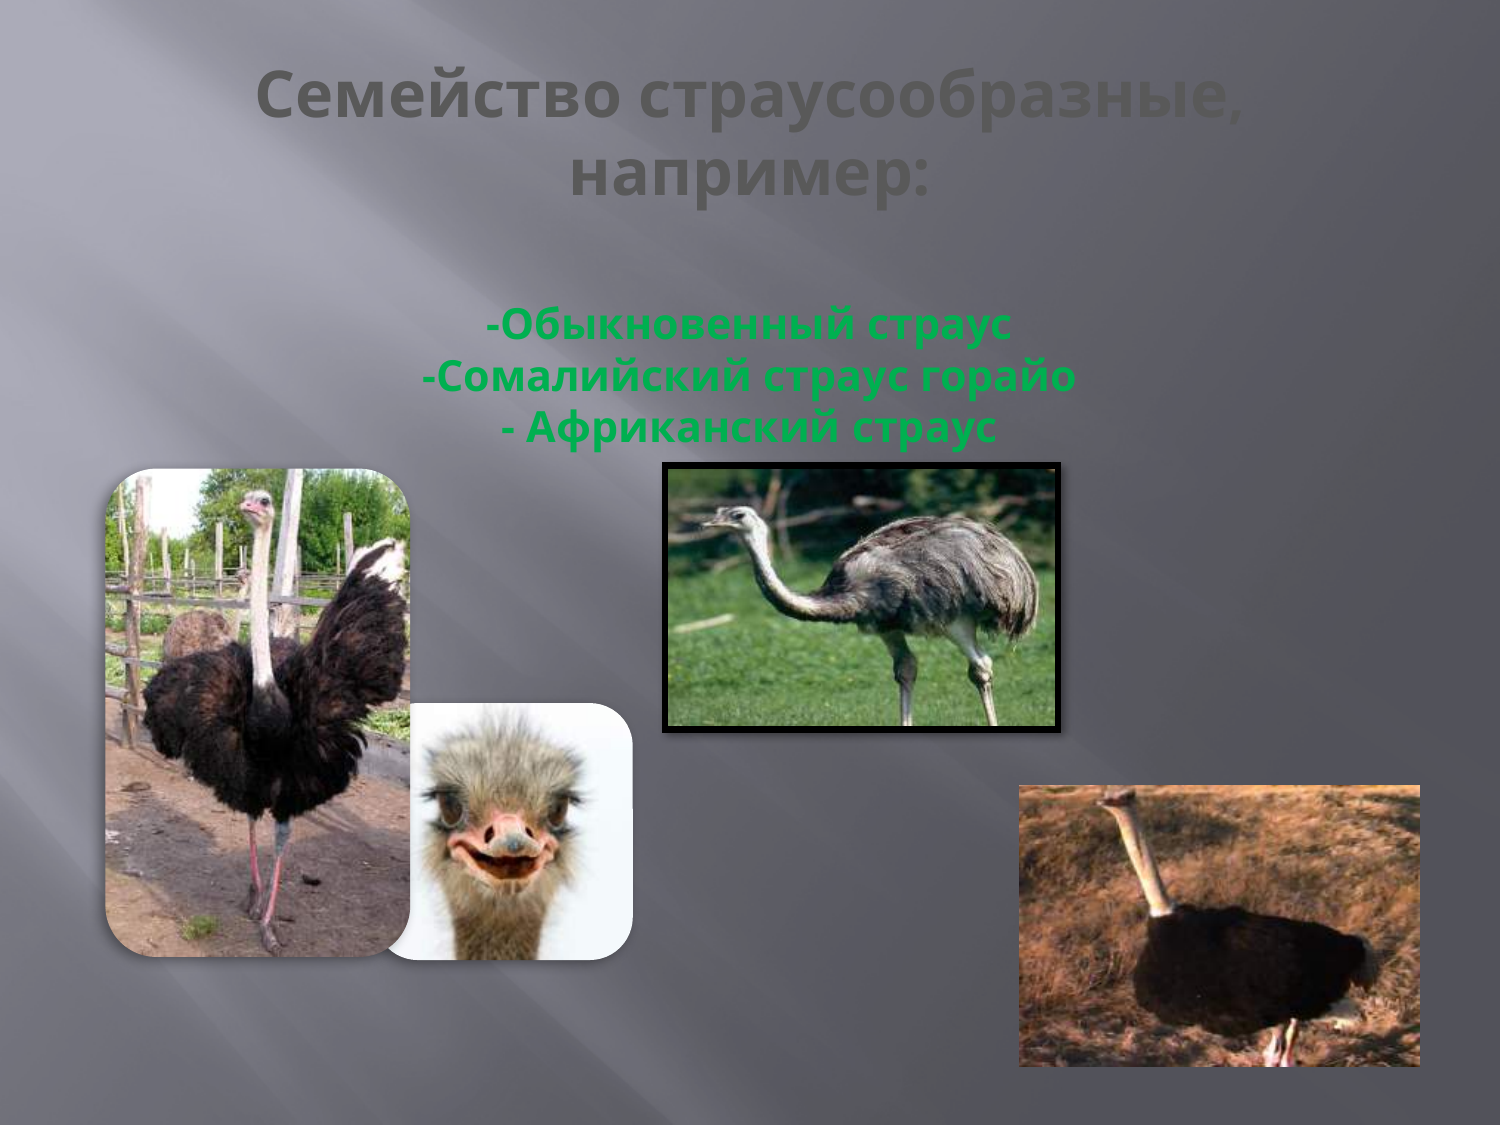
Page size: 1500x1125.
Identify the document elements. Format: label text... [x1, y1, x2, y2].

picture [1019, 784, 1420, 1067]
picture [105, 468, 633, 961]
title Семейство страусообразные, например: -Обыкновенный страус -Сомалийский страус горайо - Африканский страус [75, 45, 1425, 821]
picture [667, 468, 1055, 727]
